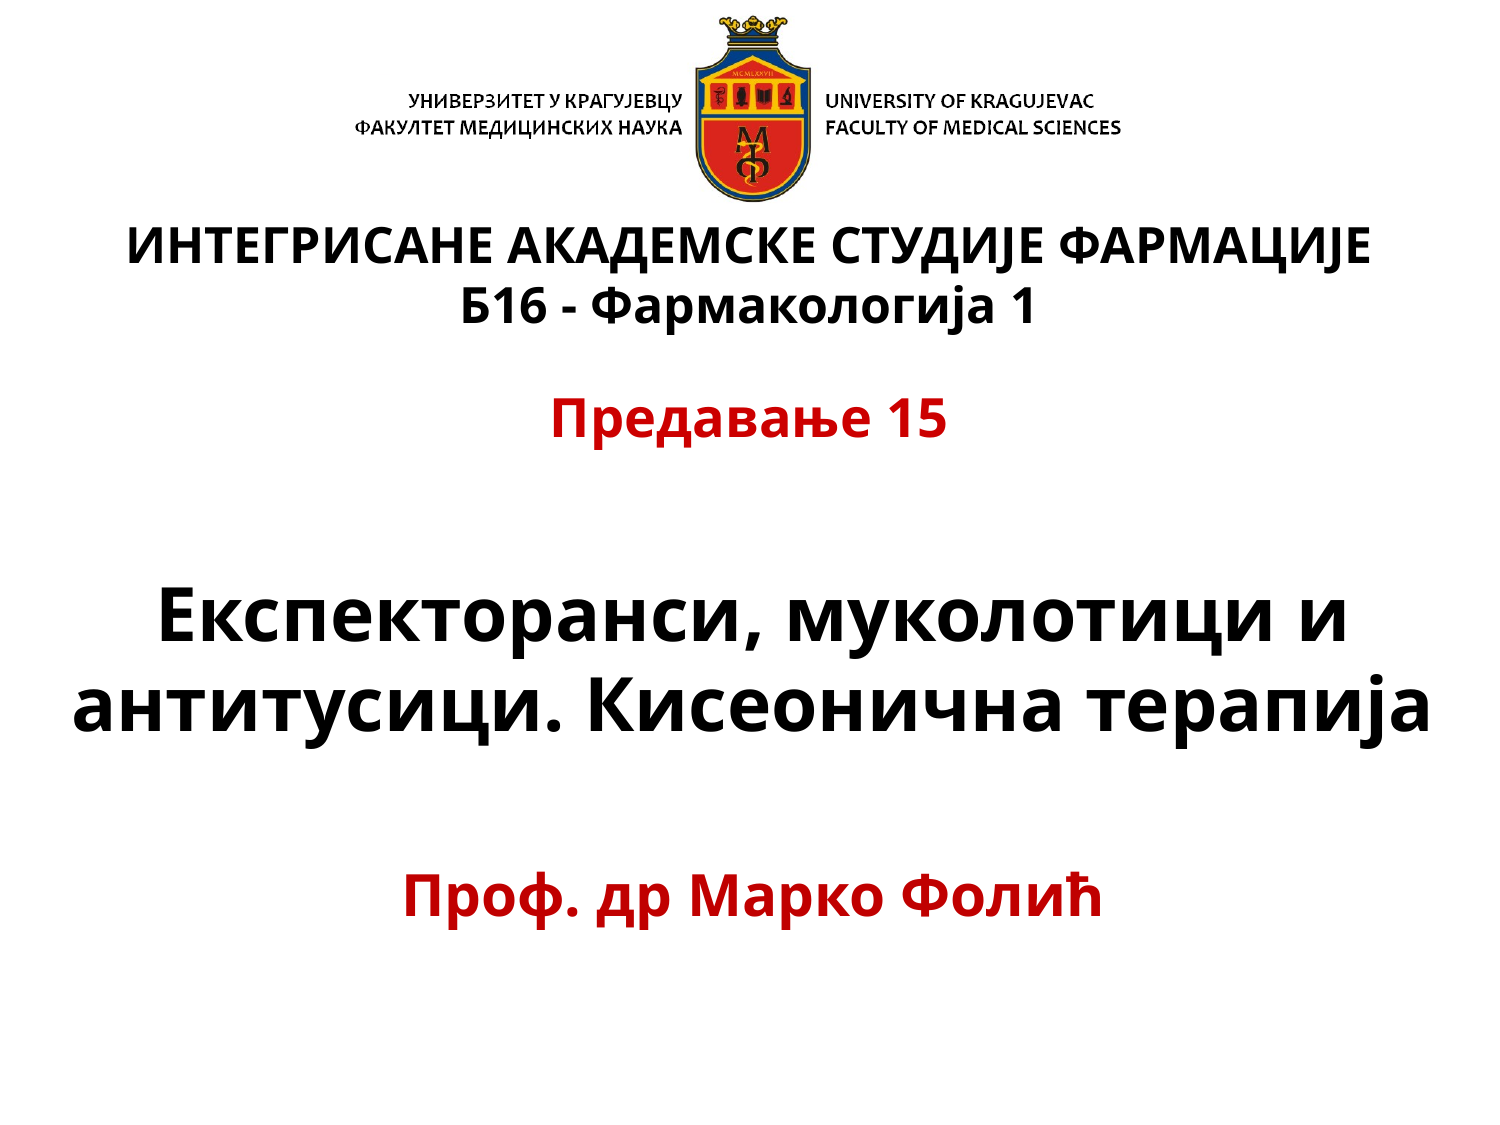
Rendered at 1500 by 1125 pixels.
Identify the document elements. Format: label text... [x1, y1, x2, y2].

picture [324, 11, 1152, 208]
title ИНТЕГРИСАНЕ АКАДЕМСКЕ СТУДИЈЕ ФАРМАЦИЈЕ Б16 - Фармакологија 1 Предавање 15 [74, 231, 1424, 457]
subtitle Eкспекторанси, муколотици и антитусици. Кисеонична терапија Проф. др Марко Фолић [40, 559, 1466, 1083]
